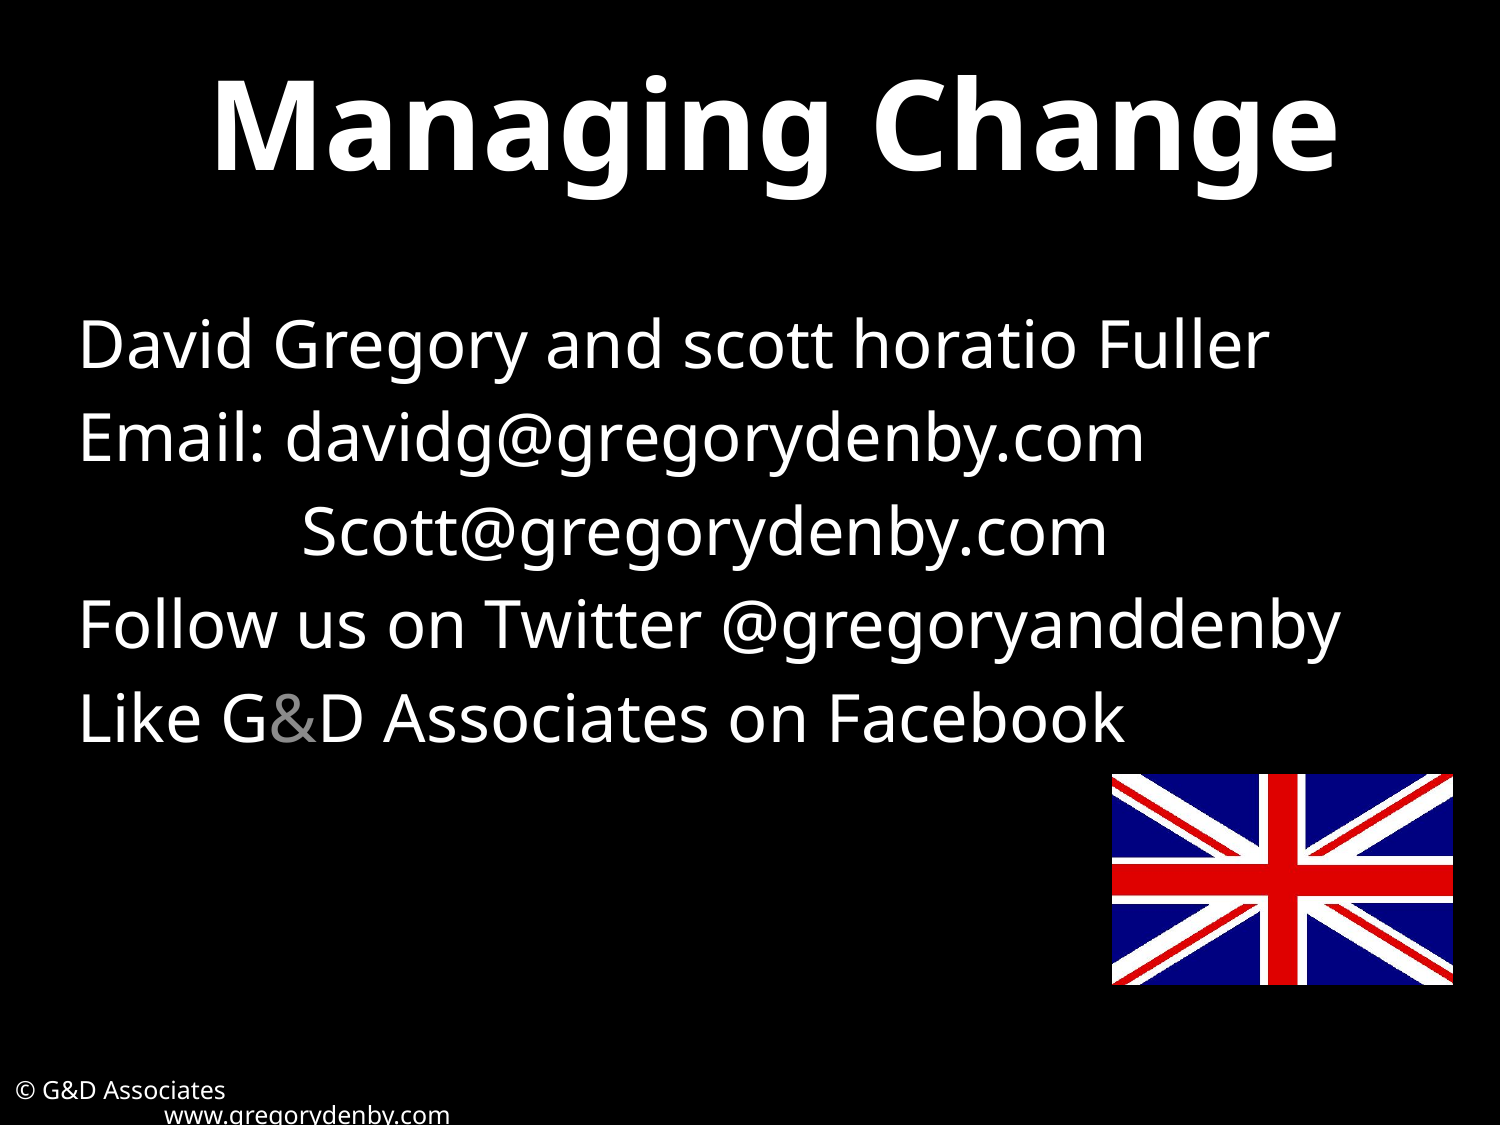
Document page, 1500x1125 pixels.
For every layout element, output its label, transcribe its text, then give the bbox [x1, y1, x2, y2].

subtitle Managing Change David Gregory and scott horatio Fuller Email: davidg@gregorydenby.com Scott@gregorydenby.com Follow us on Twitter @gregoryanddenby Like G&D Associates on Facebook [62, 37, 1488, 1000]
footer © G&D Associates www.gregorydenby.com [0, 1061, 475, 1122]
picture [1112, 774, 1453, 986]
